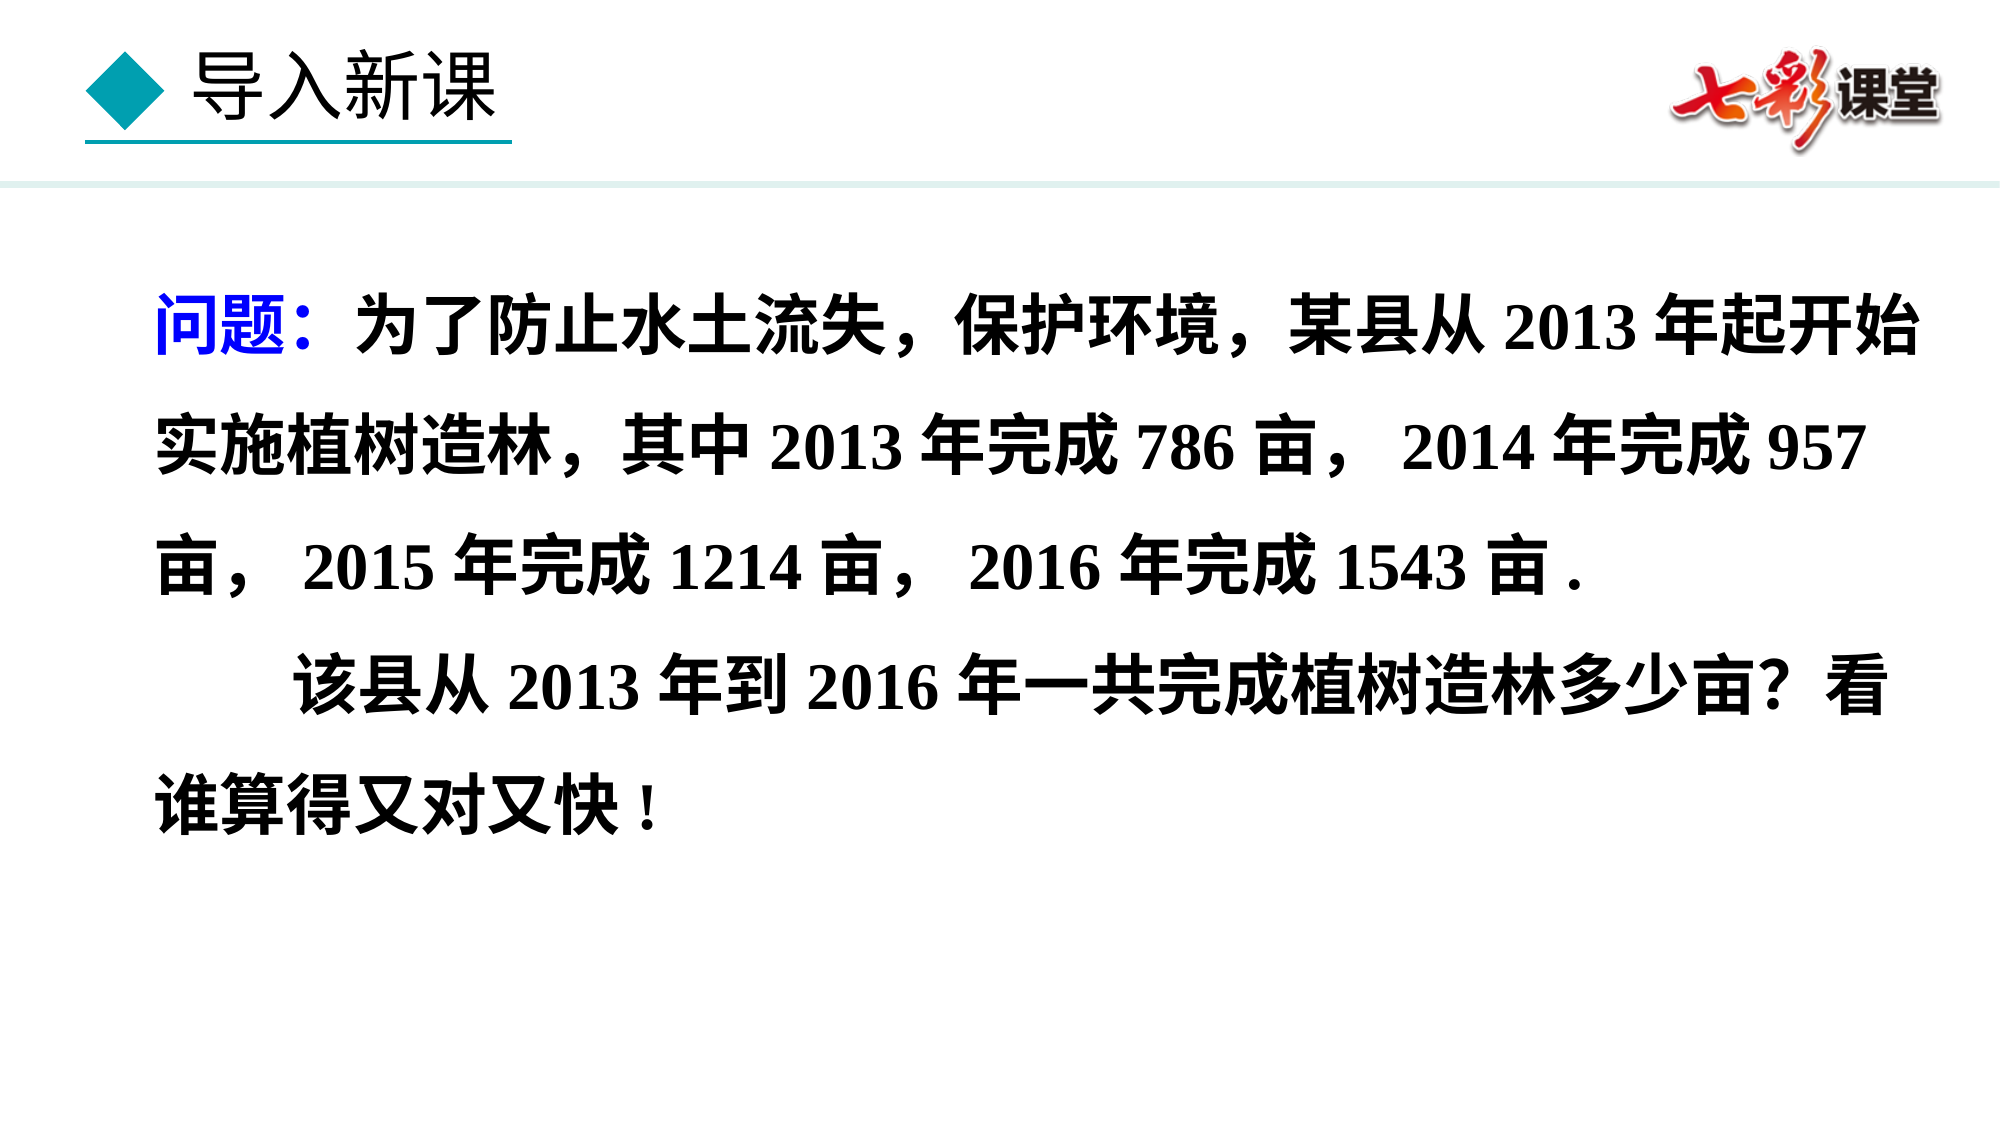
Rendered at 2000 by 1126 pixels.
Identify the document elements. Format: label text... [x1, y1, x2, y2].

picture [1666, 42, 1948, 157]
text_box 问题：为了防止水土流失，保护环境，某县从2013年起开始实施植树造林，其中2013年完成786亩，2014年完成957亩，2015年完成1214亩，2016年完成1543亩. 该县从2013年到2016年一共完成植树造林多少亩？看谁算得又对又快! [133, 232, 1952, 973]
